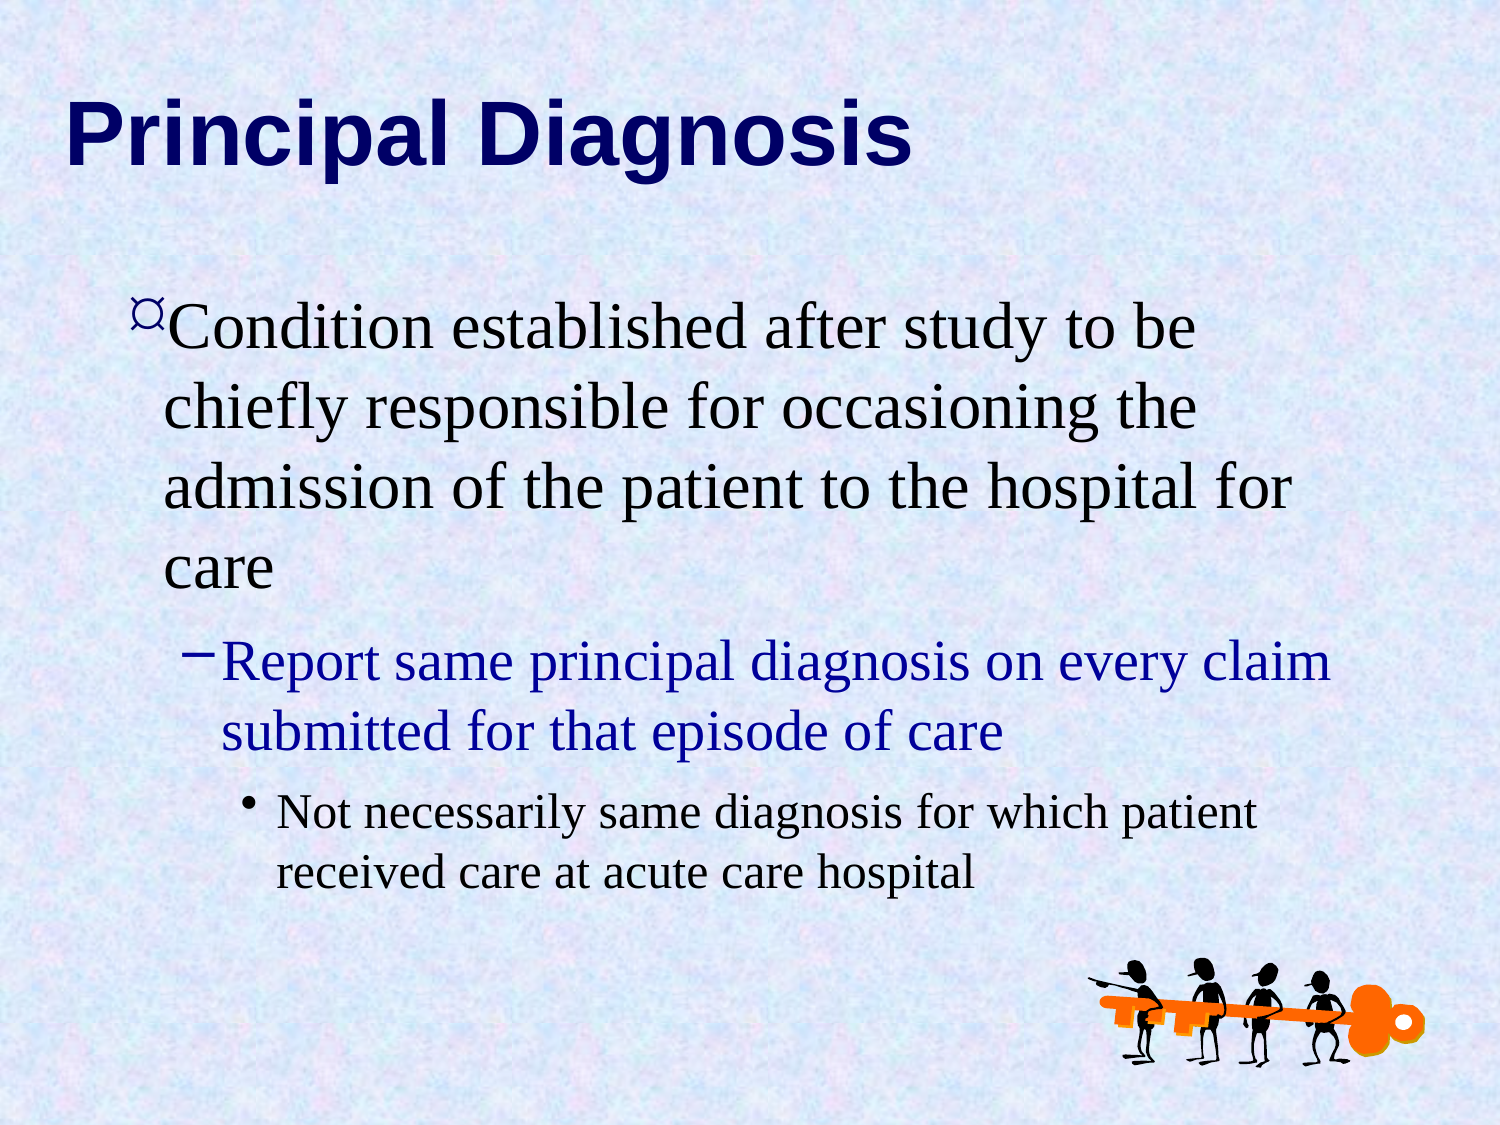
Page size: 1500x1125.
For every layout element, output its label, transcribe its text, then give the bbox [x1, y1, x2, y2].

list Condition established after study to be chiefly responsible for occasioning the admission of the patient to the hospital for care Report same principal diagnosis on every claim submitted for that episode of care Not necessarily same diagnosis for which patient received care at acute care hospital [112, 275, 1375, 1050]
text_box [1086, 957, 1426, 1069]
title Principal Diagnosis [50, 37, 1450, 238]
